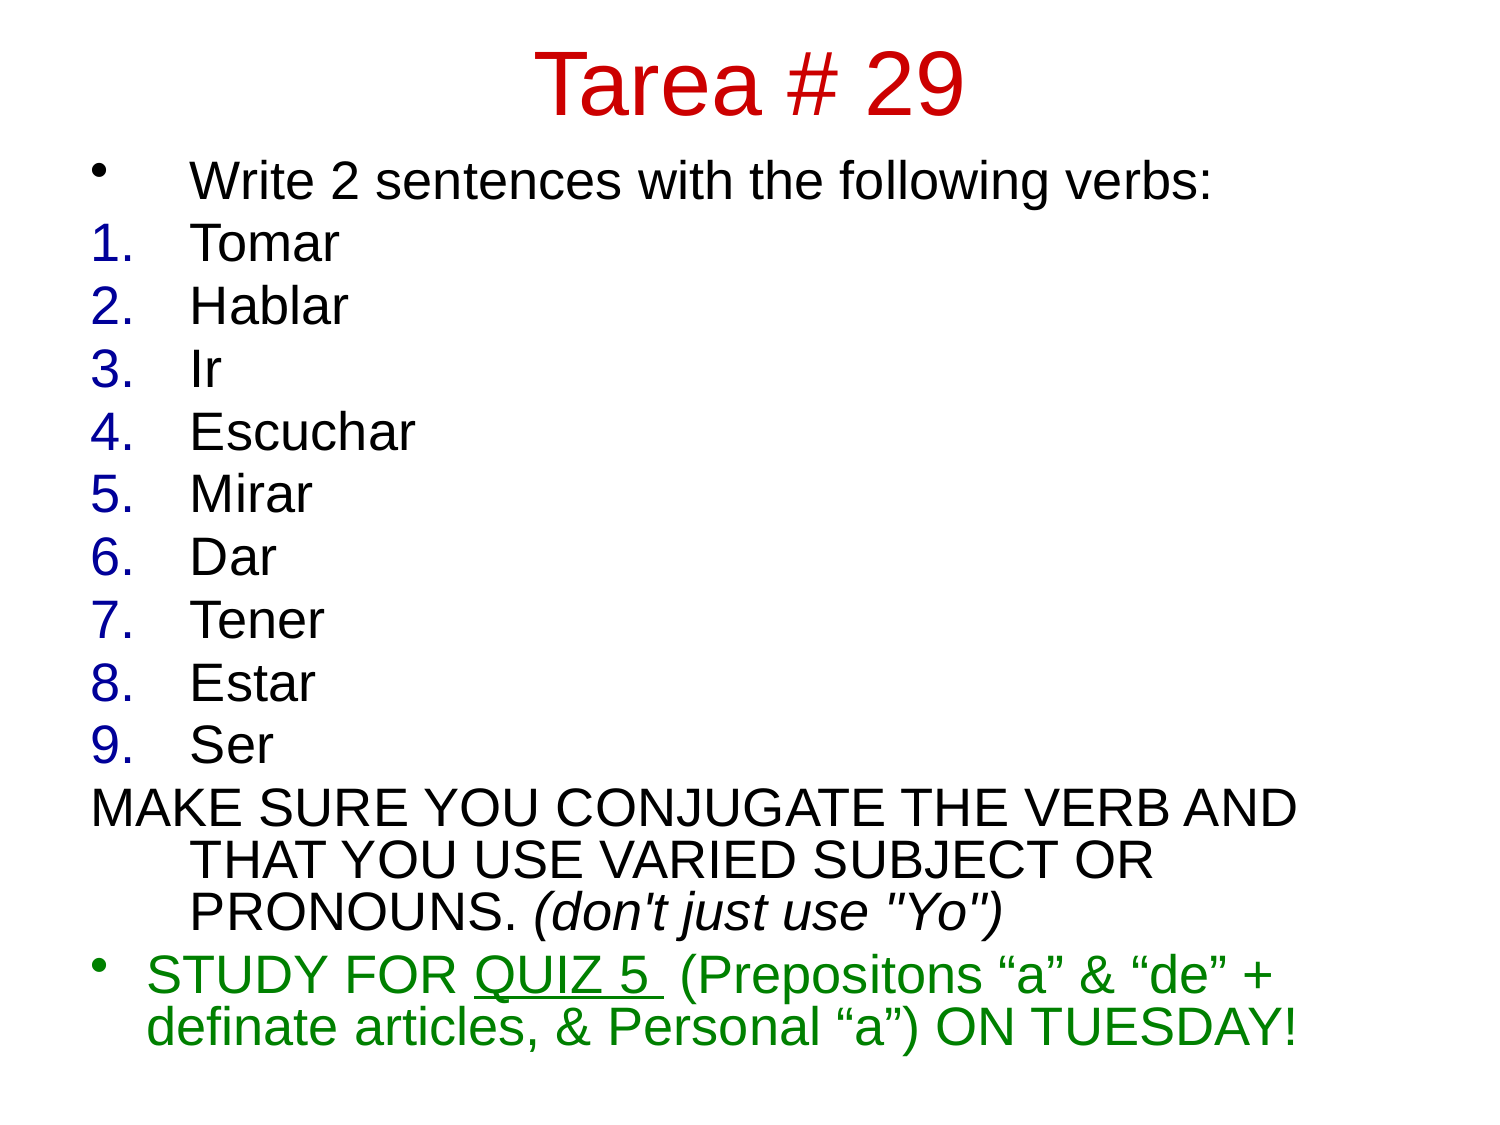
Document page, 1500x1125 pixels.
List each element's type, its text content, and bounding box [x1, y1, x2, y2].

title Tarea # 29 [75, 12, 1425, 146]
list Write 2 sentences with the following verbs: Tomar Hablar Ir Escuchar Mirar Dar Tener Estar Ser MAKE SURE YOU CONJUGATE THE VERB AND THAT YOU USE VARIED SUBJECT OR PRONOUNS. (don't just use "Yo") STUDY FOR QUIZ 5 (Prepositons “a” & “de” + definate articles, & Personal “a”) ON TUESDAY! [75, 149, 1425, 1100]
